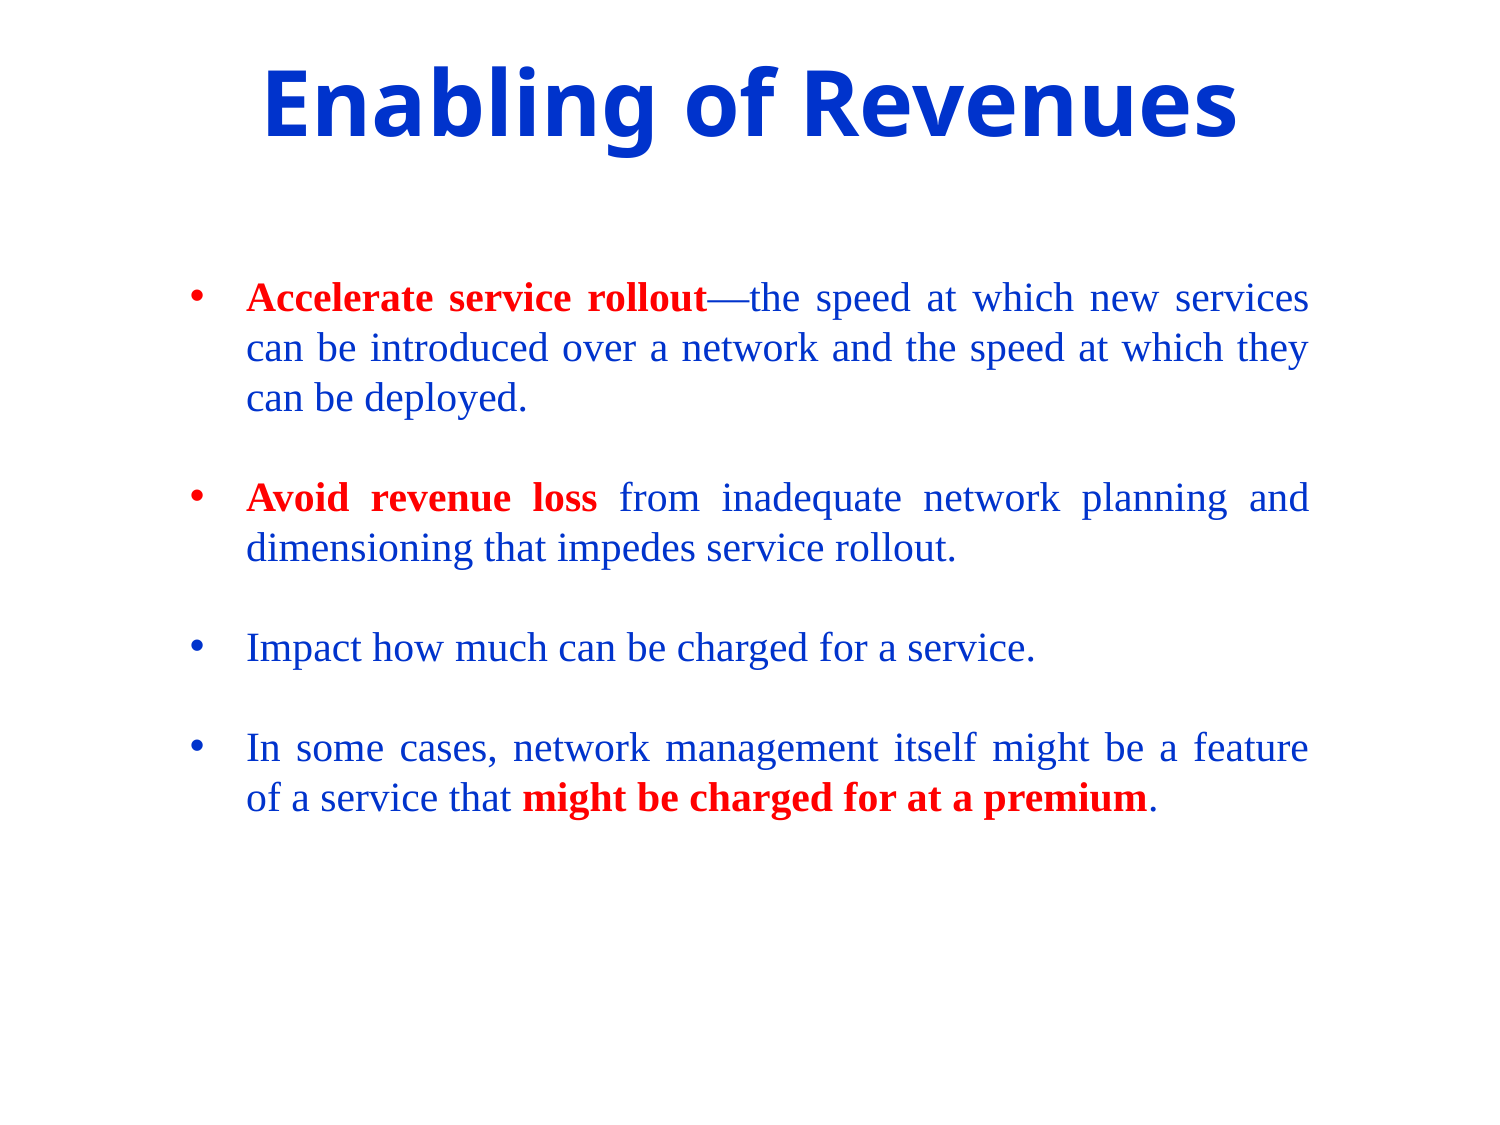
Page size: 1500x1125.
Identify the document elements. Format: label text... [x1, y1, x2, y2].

title Enabling of Revenues [0, 24, 1500, 175]
text_box Accelerate service rollout—the speed at which new services can be introduced over a network and the speed at which they can be deployed. Avoid revenue loss from inadequate network planning and dimensioning that impedes service rollout. Impact how much can be charged for a service. In some cases, network management itself might be a feature of a service that might be charged for at a premium. [174, 262, 1325, 828]
